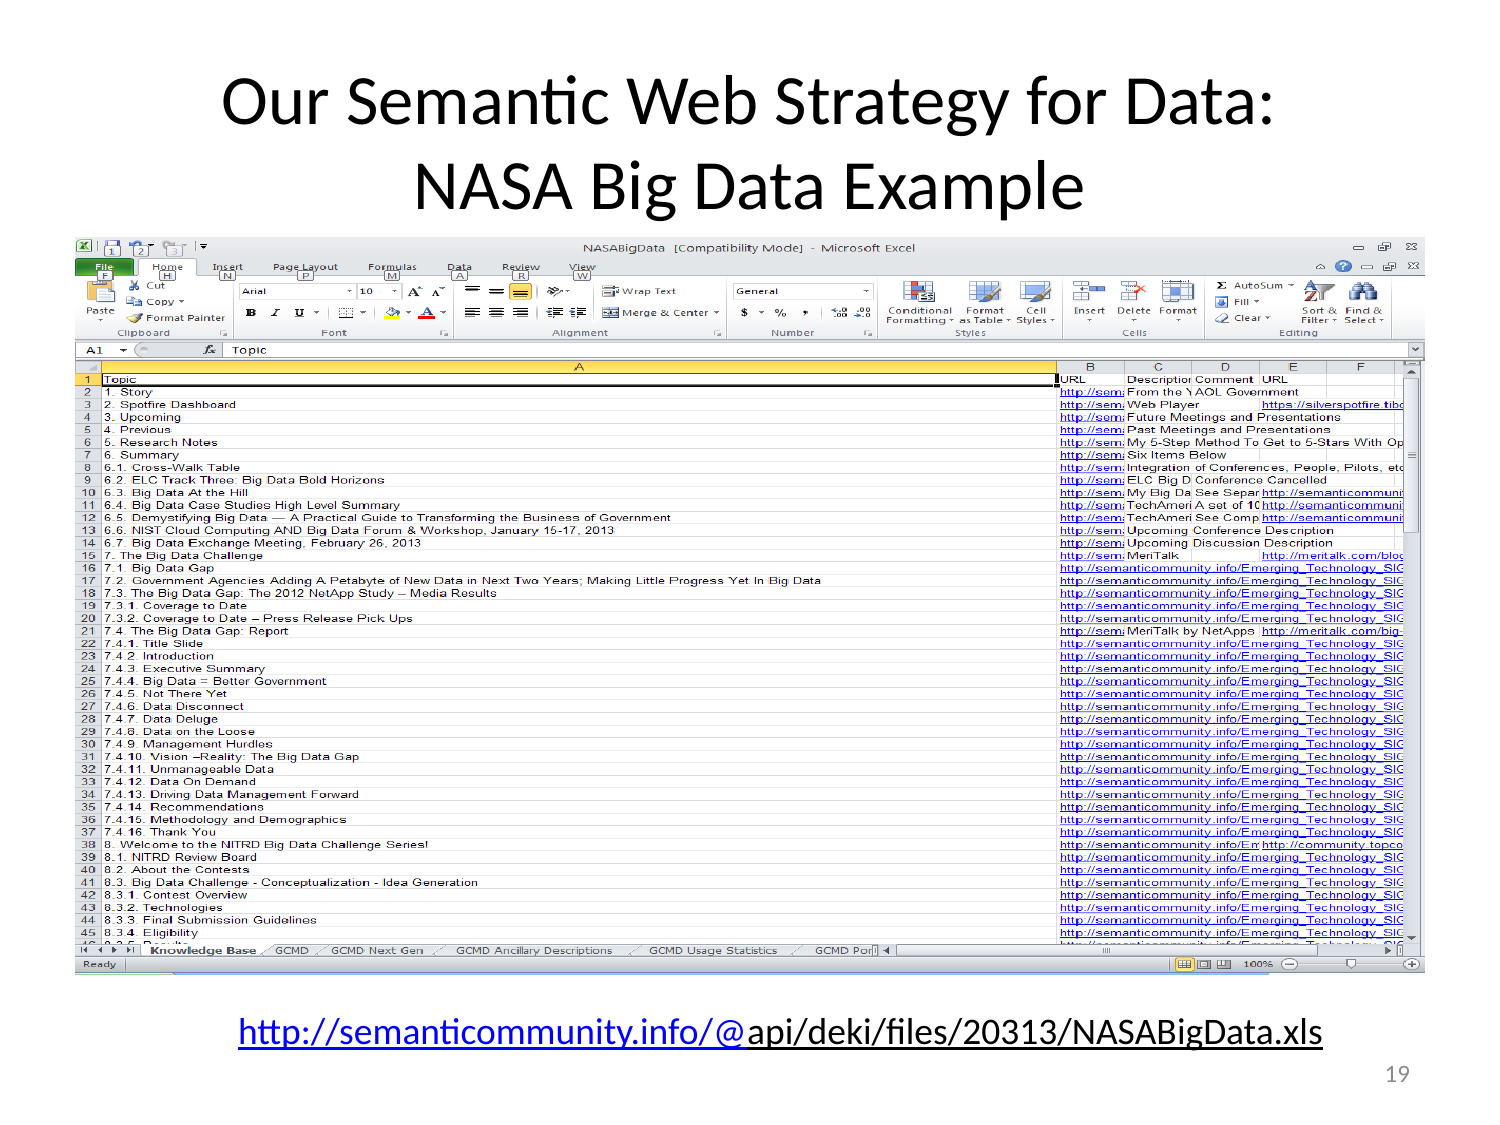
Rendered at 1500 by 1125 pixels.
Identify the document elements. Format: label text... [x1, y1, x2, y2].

text_box http://semanticommunity.info/@api/deki/files/20313/NASABigData.xls [223, 999, 1347, 1060]
slide_number 19 [1074, 1042, 1425, 1103]
title Our Semantic Web Strategy for Data: NASA Big Data Example [75, 45, 1425, 233]
picture [74, 237, 1426, 976]
